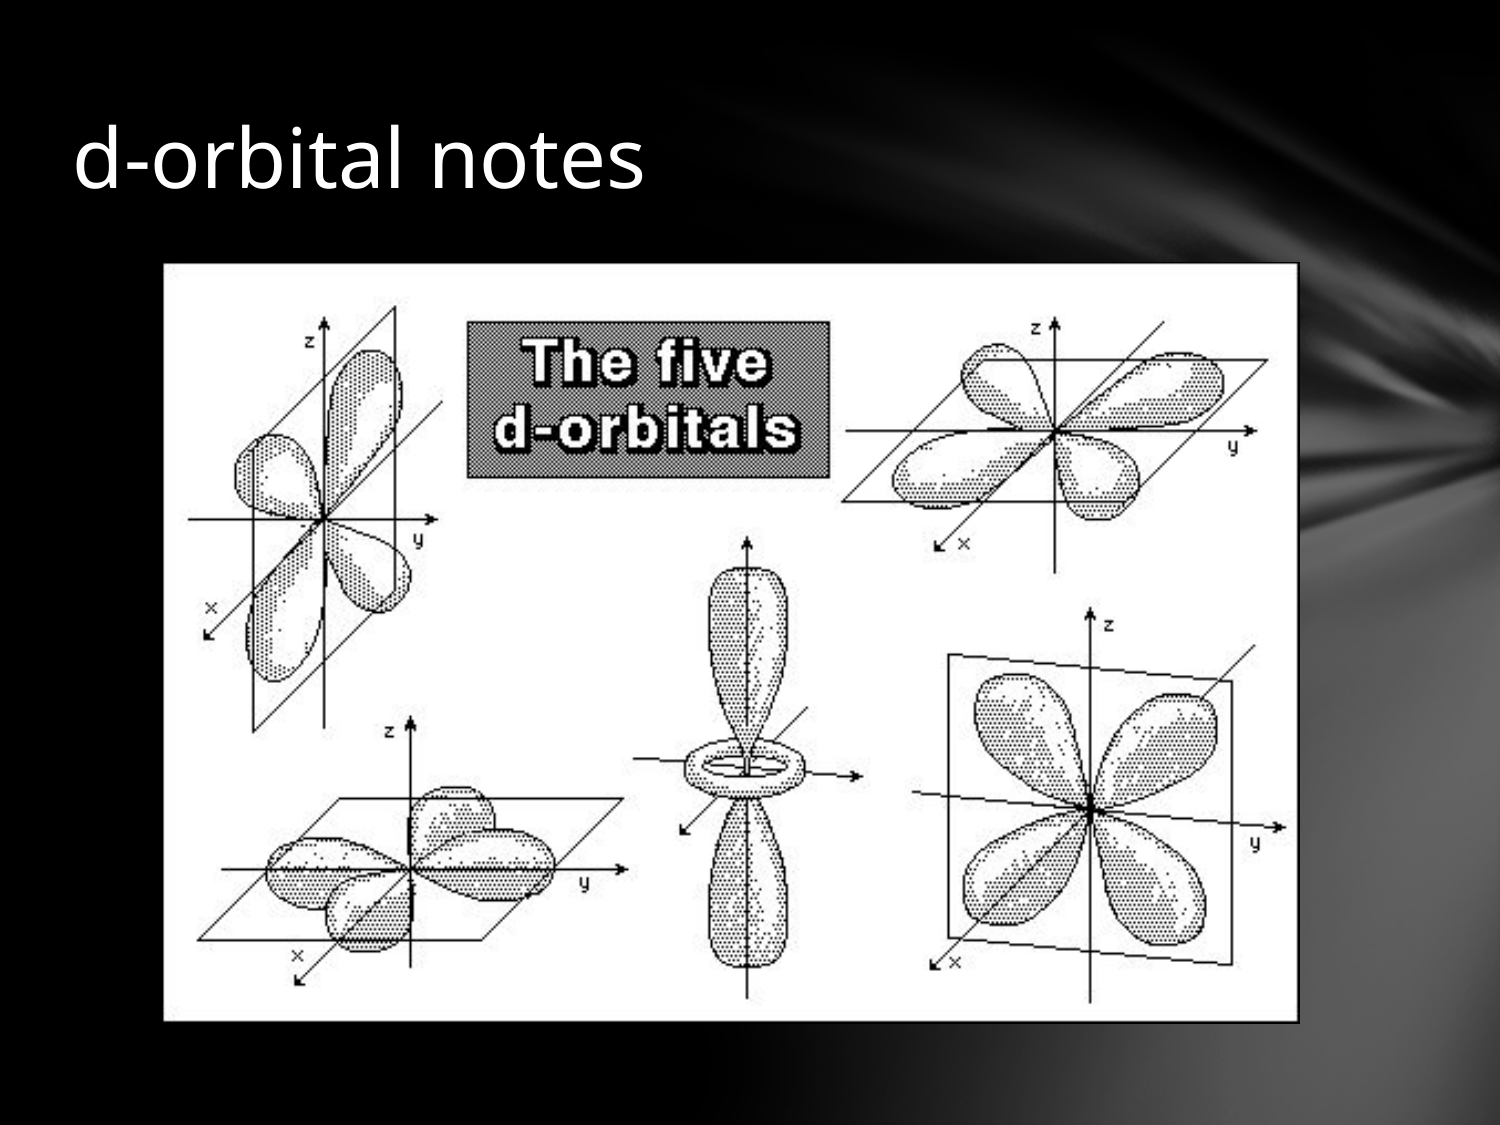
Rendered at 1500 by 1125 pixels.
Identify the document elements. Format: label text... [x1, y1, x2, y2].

picture [162, 262, 1301, 1024]
title d-orbital notes [57, 37, 1318, 213]
